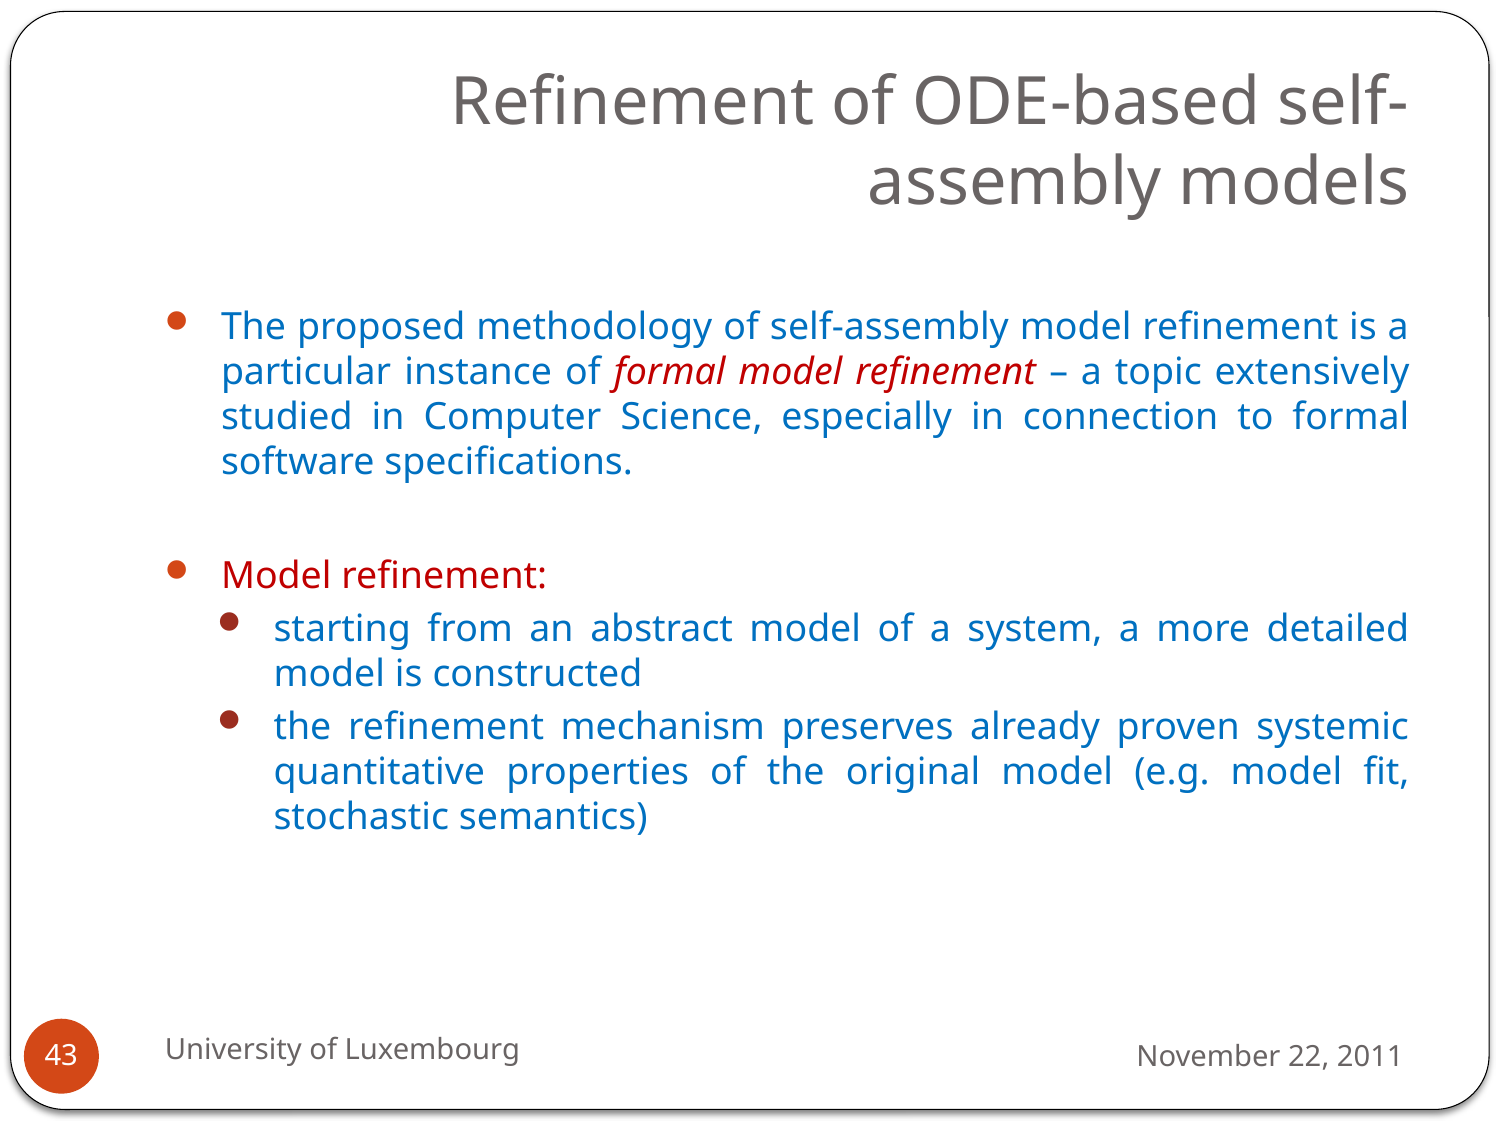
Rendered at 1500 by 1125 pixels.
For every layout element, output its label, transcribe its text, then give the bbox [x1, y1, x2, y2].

slide_number 43 [23, 1018, 99, 1094]
title Refinement of ODE-based self-assembly models [150, 45, 1425, 233]
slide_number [1012, 1015, 1419, 1094]
footer University of Luxembourg [150, 1012, 800, 1088]
list The proposed methodology of self-assembly model refinement is a particular instance of formal model refinement – a topic extensively studied in Computer Science, especially in connection to formal software specifications. Model refinement: starting from an abstract model of a system, a more detailed model is constructed the refinement mechanism preserves already proven systemic quantitative properties of the original model (e.g. model fit, stochastic semantics) [150, 237, 1425, 988]
